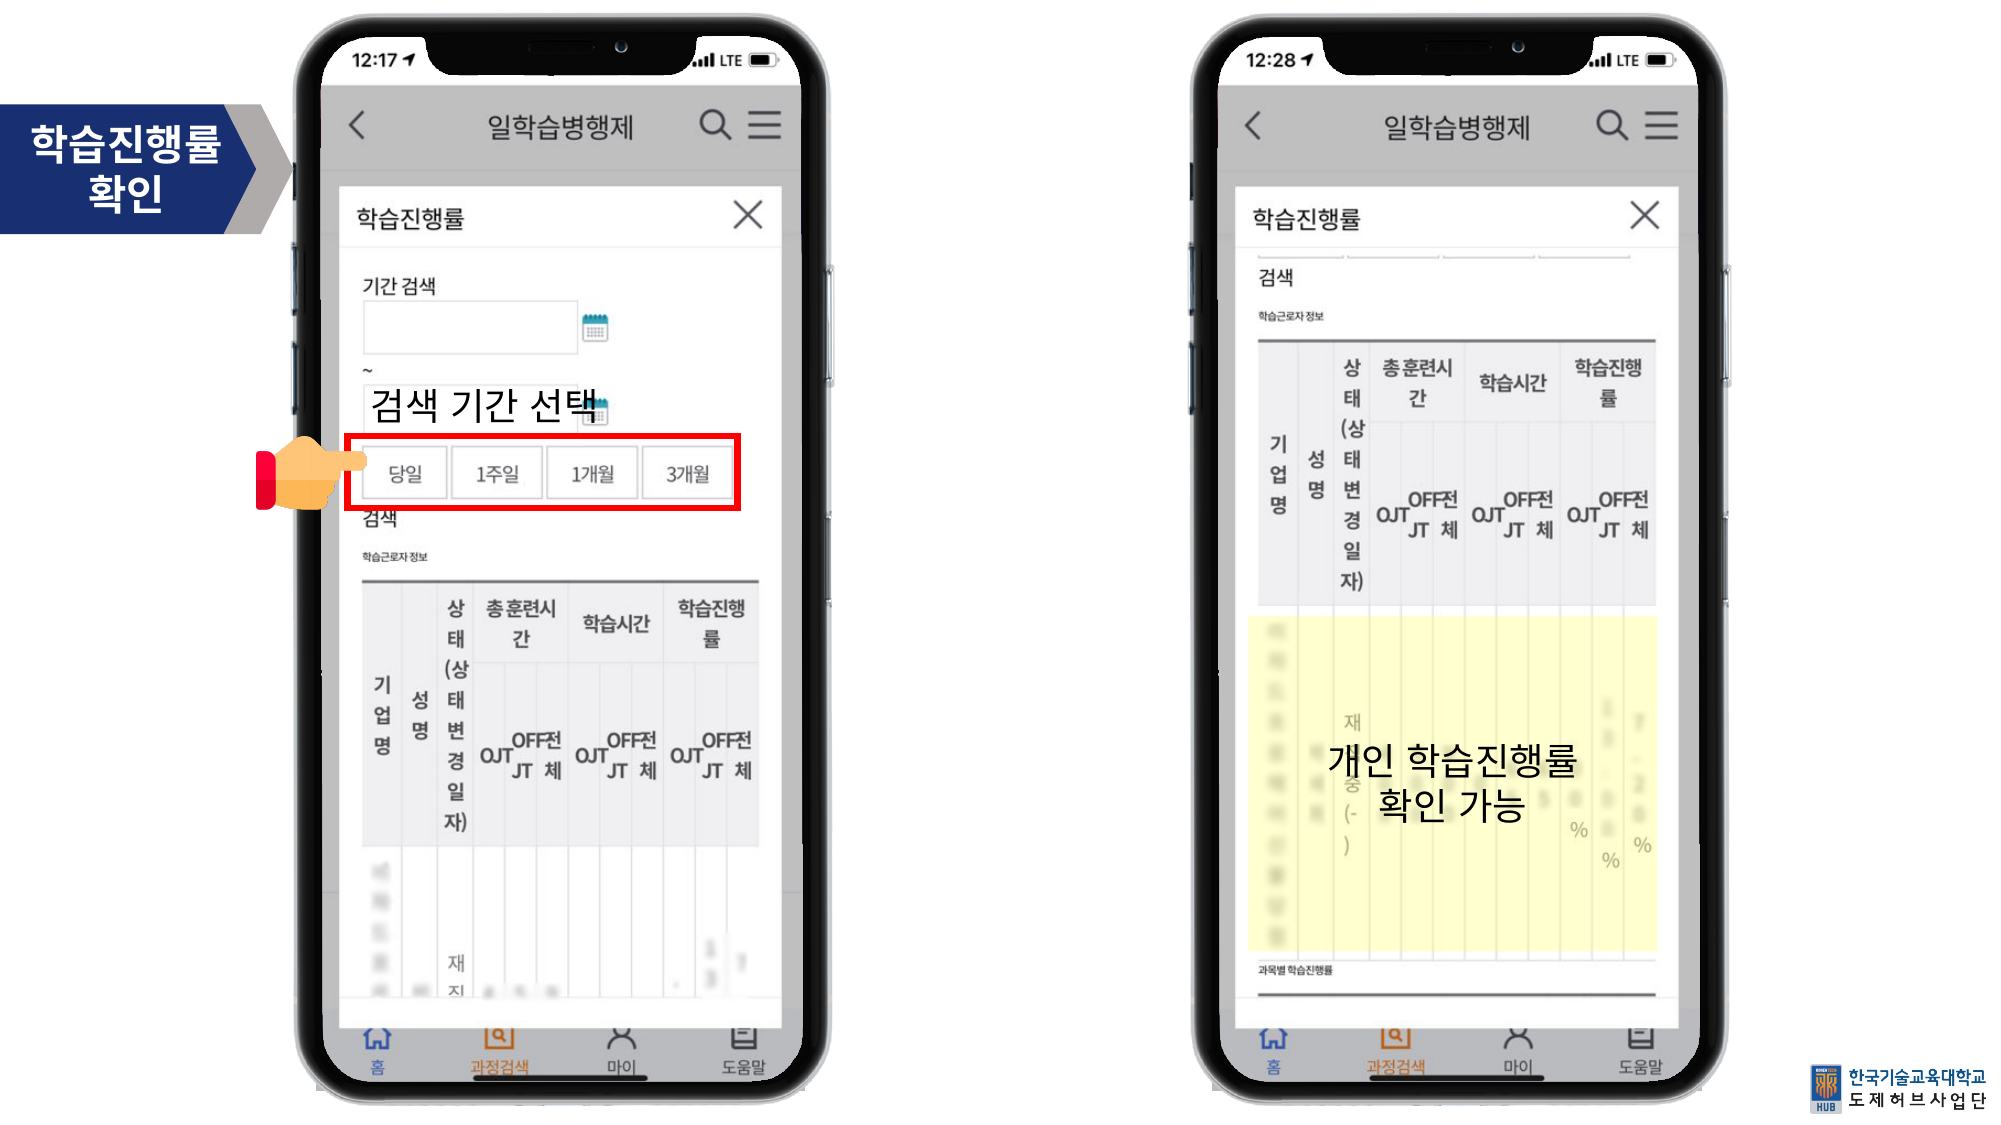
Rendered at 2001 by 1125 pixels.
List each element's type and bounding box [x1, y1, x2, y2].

text_box [0, 104, 294, 235]
picture [269, 0, 852, 1125]
picture [1810, 1064, 1986, 1114]
text_box [256, 417, 738, 528]
picture [1166, 0, 1748, 1125]
